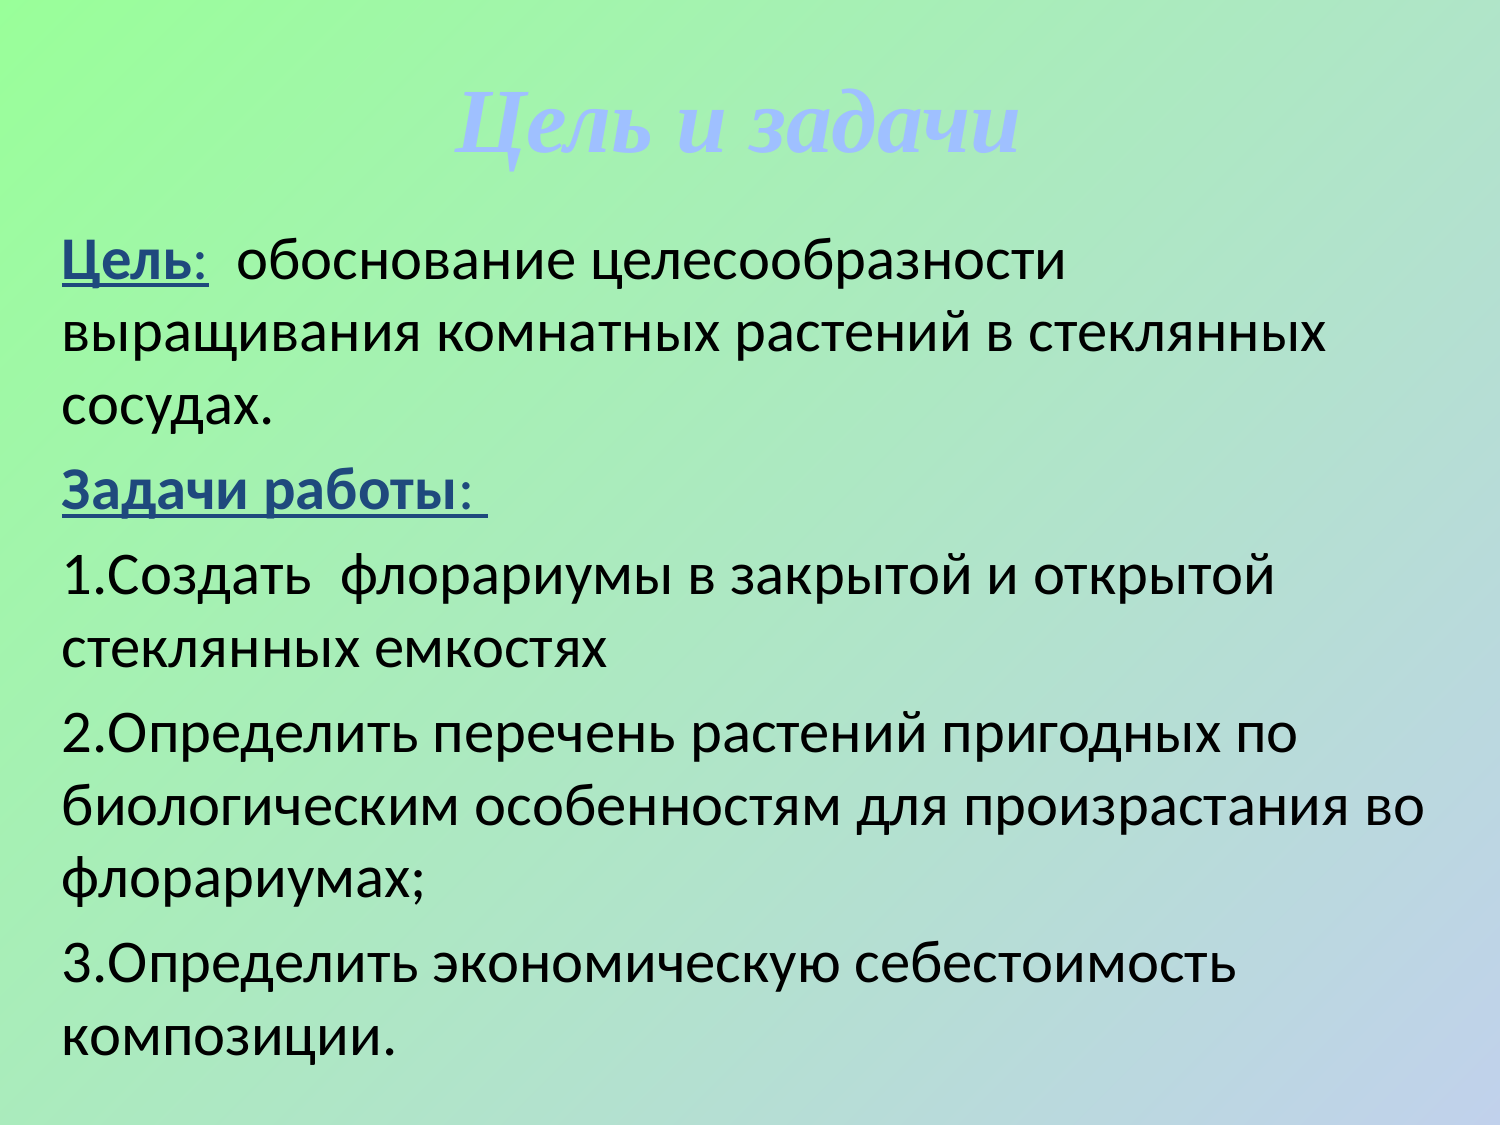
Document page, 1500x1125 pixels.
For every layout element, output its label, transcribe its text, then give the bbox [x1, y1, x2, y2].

title Цель и задачи [46, 45, 1454, 188]
list Цель: обоснование целесообразности выращивания комнатных растений в стеклянных сосудах. Задачи работы: 1.Создать флорариумы в закрытой и открытой стеклянных емкостях 2.Определить перечень растений пригодных по биологическим особенностям для произрастания во флорариумах; 3.Определить экономическую себестоимость композиции. [46, 210, 1454, 1079]
